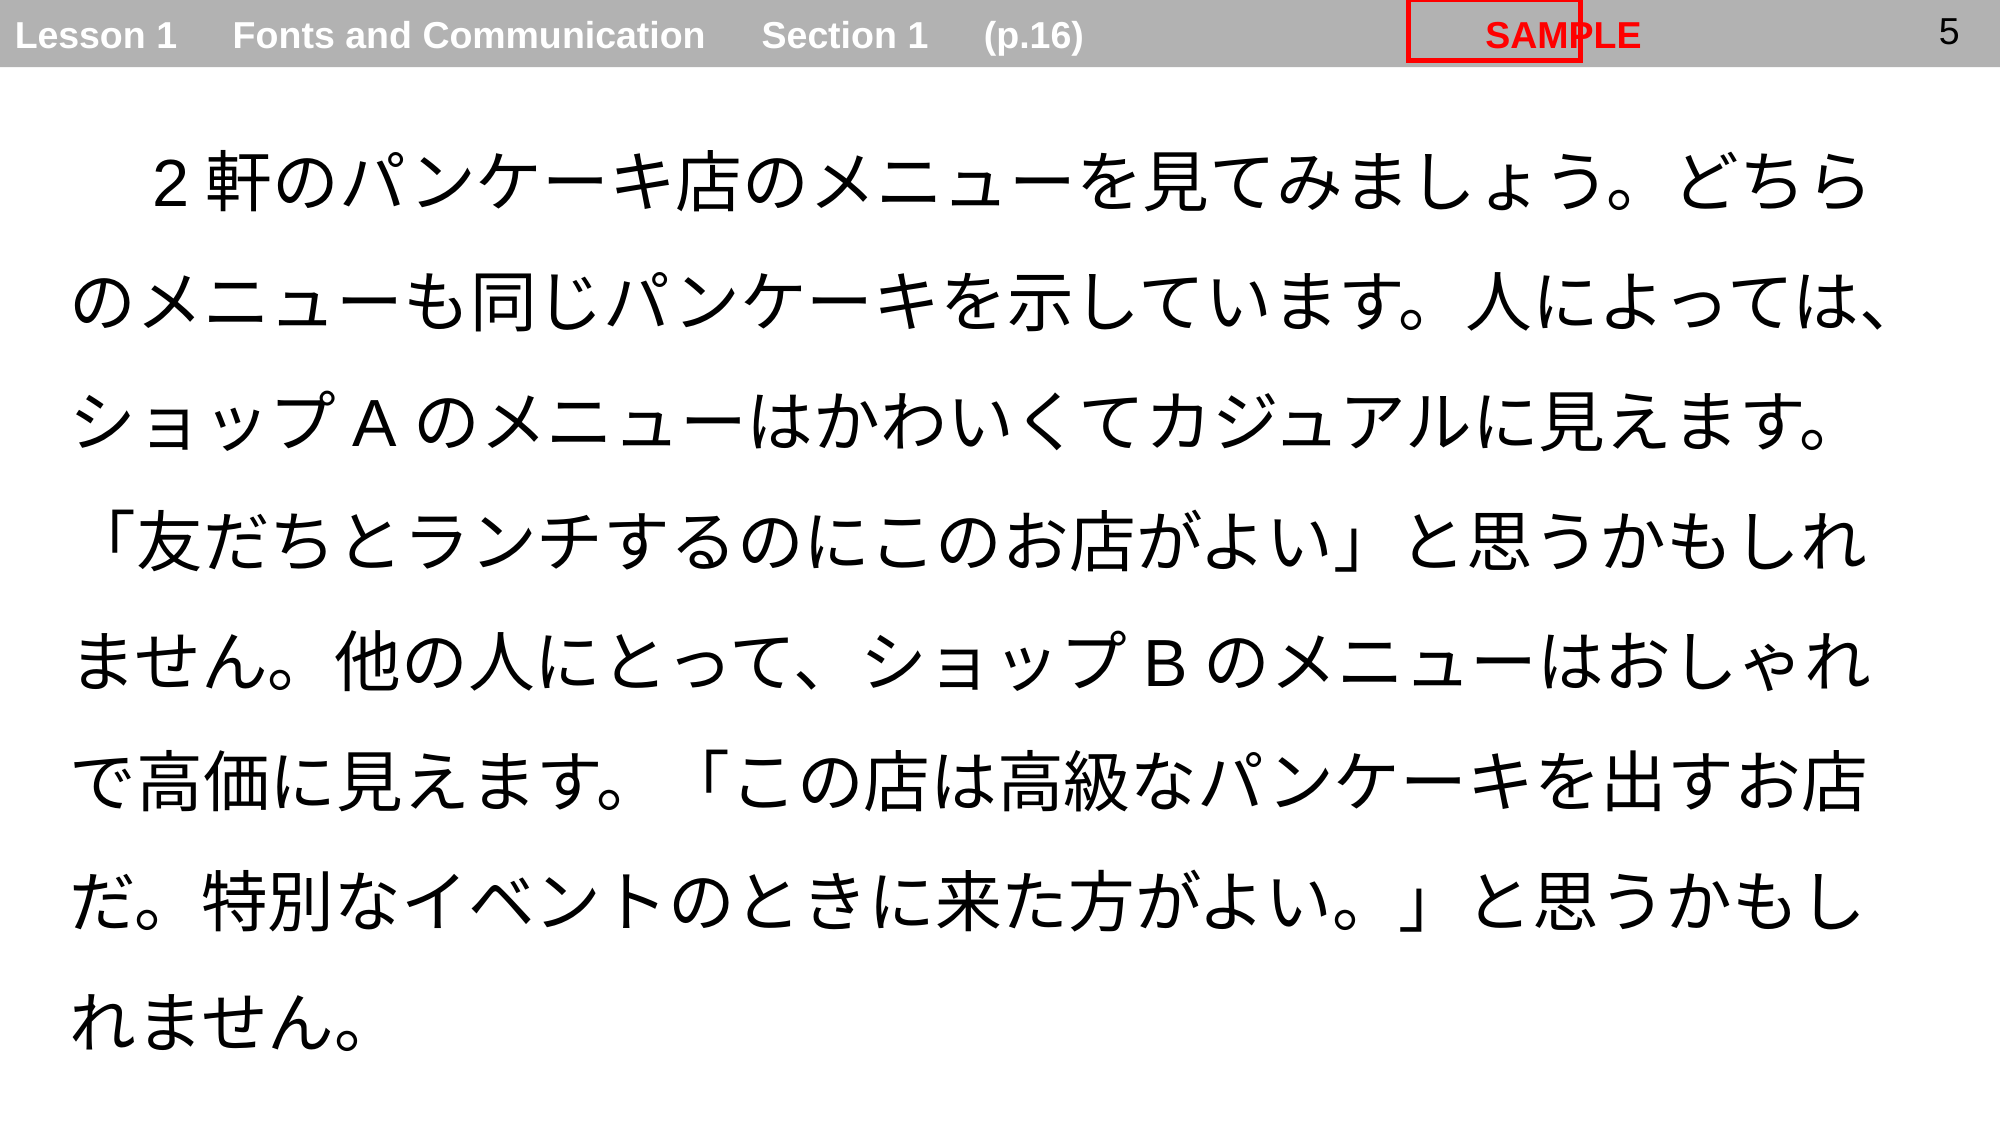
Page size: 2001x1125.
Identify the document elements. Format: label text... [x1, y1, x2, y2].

title 2軒のパンケーキ店のメニューを見てみましょう。どちらのメニューも同じパンケーキを示しています。人によっては、ショップAのメニューはかわいくてカジュアルに見えます。「友だちとランチするのにこのお店がよい」と思うかもしれません。他の人にとって、ショップBのメニューはおしゃれで高価に見えます。「この店は高級なパンケーキを出すお店だ。特別なイベントのときに来た方がよい。」と思うかもしれません。 [55, 92, 1945, 1096]
